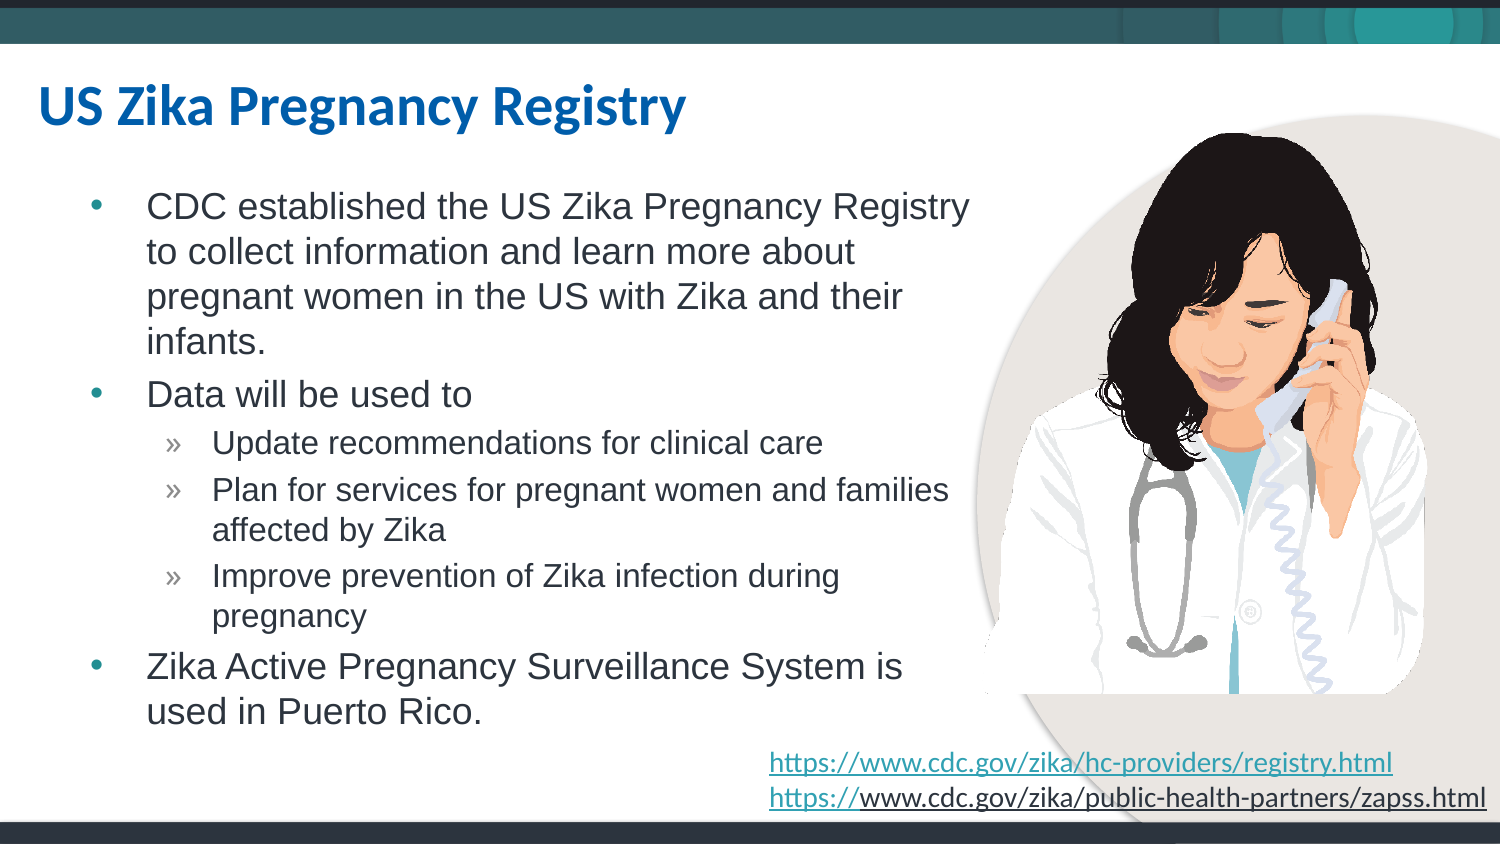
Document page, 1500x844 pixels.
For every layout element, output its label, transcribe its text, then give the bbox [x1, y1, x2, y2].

title US Zika Pregnancy Registry [23, 59, 1077, 211]
text_box [0, 822, 1500, 844]
list CDC established the US Zika Pregnancy Registry to collect information and learn more about pregnant women in the US with Zika and their infants. Data will be used to Update recommendations for clinical care Plan for services for pregnant women and families affected by Zika Improve prevention of Zika infection during pregnancy Zika Active Pregnancy Surveillance System is used in Puerto Rico. [75, 211, 989, 732]
text_box https://www.cdc.gov/zika/hc-providers/registry.html https://www.cdc.gov/zika/public-health-partners/zapss.html [754, 735, 1500, 821]
picture [921, 83, 1483, 694]
picture [0, 0, 1500, 44]
